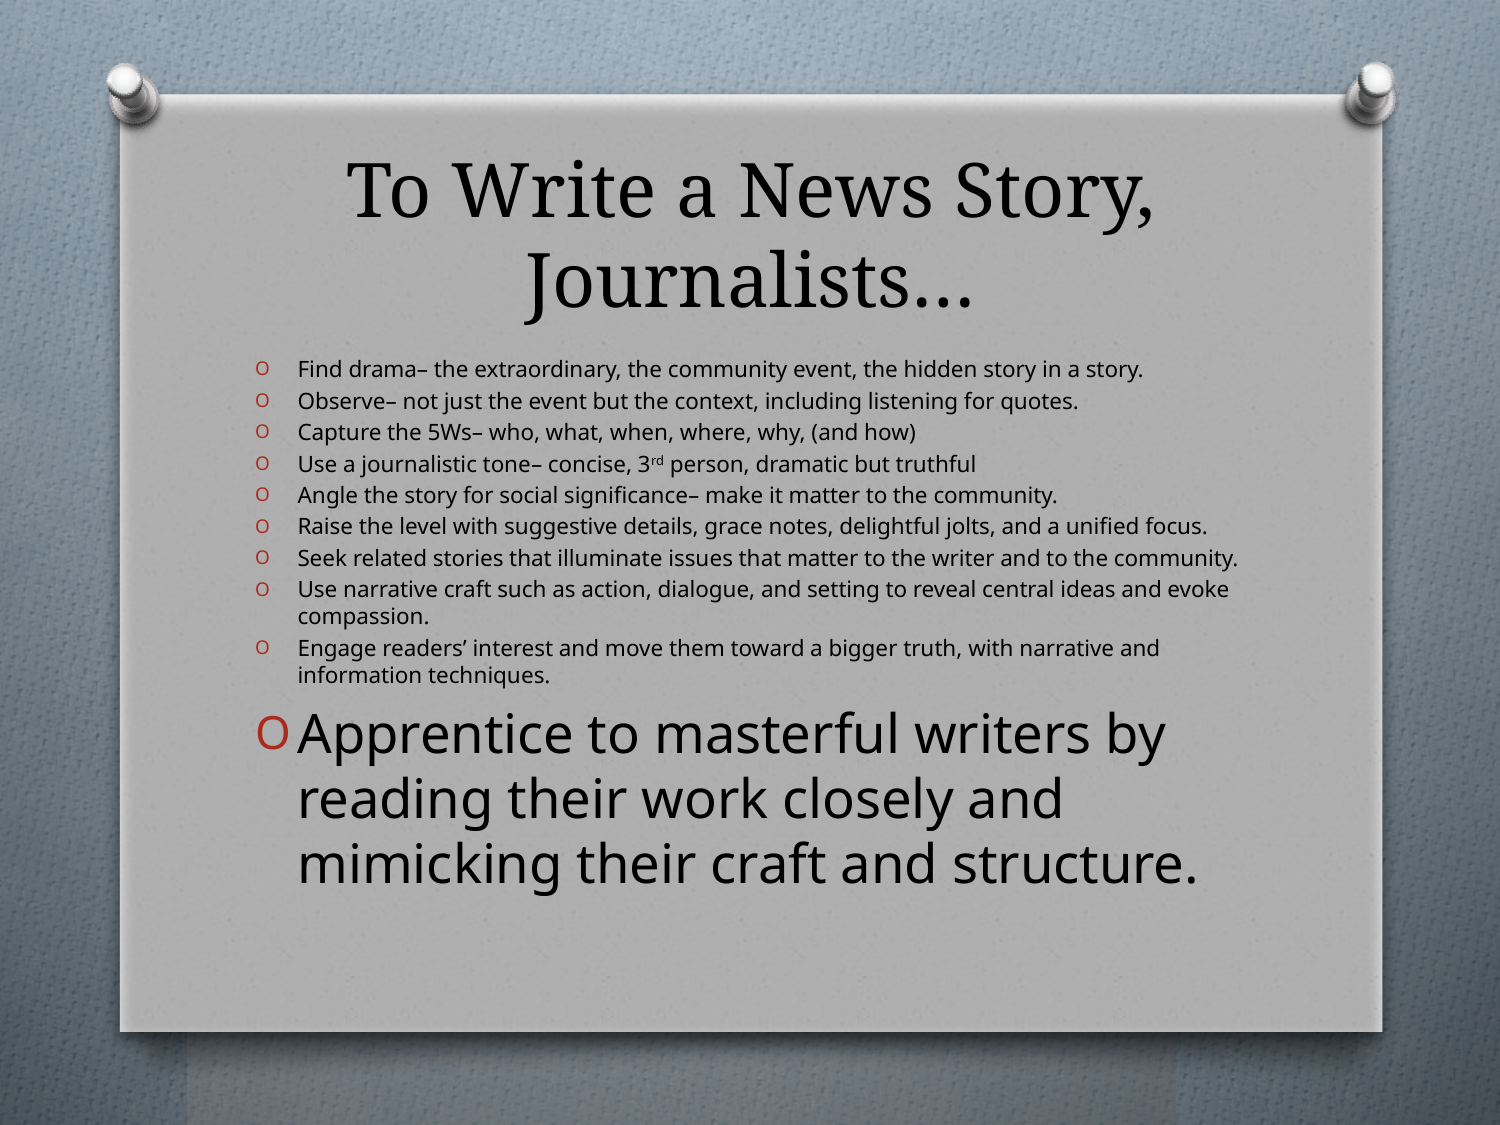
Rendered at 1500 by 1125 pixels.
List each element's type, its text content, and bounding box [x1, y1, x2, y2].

picture [75, 29, 198, 153]
picture [1317, 35, 1439, 156]
title To Write a News Story, Journalists… [179, 134, 1323, 332]
list Find drama– the extraordinary, the community event, the hidden story in a story. Observe– not just the event but the context, including listening for quotes. Capture the 5Ws– who, what, when, where, why, (and how) Use a journalistic tone– concise, 3rd person, dramatic but truthful Angle the story for social significance– make it matter to the community. Raise the level with suggestive details, grace notes, delightful jolts, and a unified focus. Seek related stories that illuminate issues that matter to the writer and to the community. Use narrative craft such as action, dialogue, and setting to reveal central ideas and evoke compassion. Engage readers’ interest and move them toward a bigger truth, with narrative and information techniques. Apprentice to masterful writers by reading their work closely and mimicking their craft and structure. [240, 347, 1257, 939]
